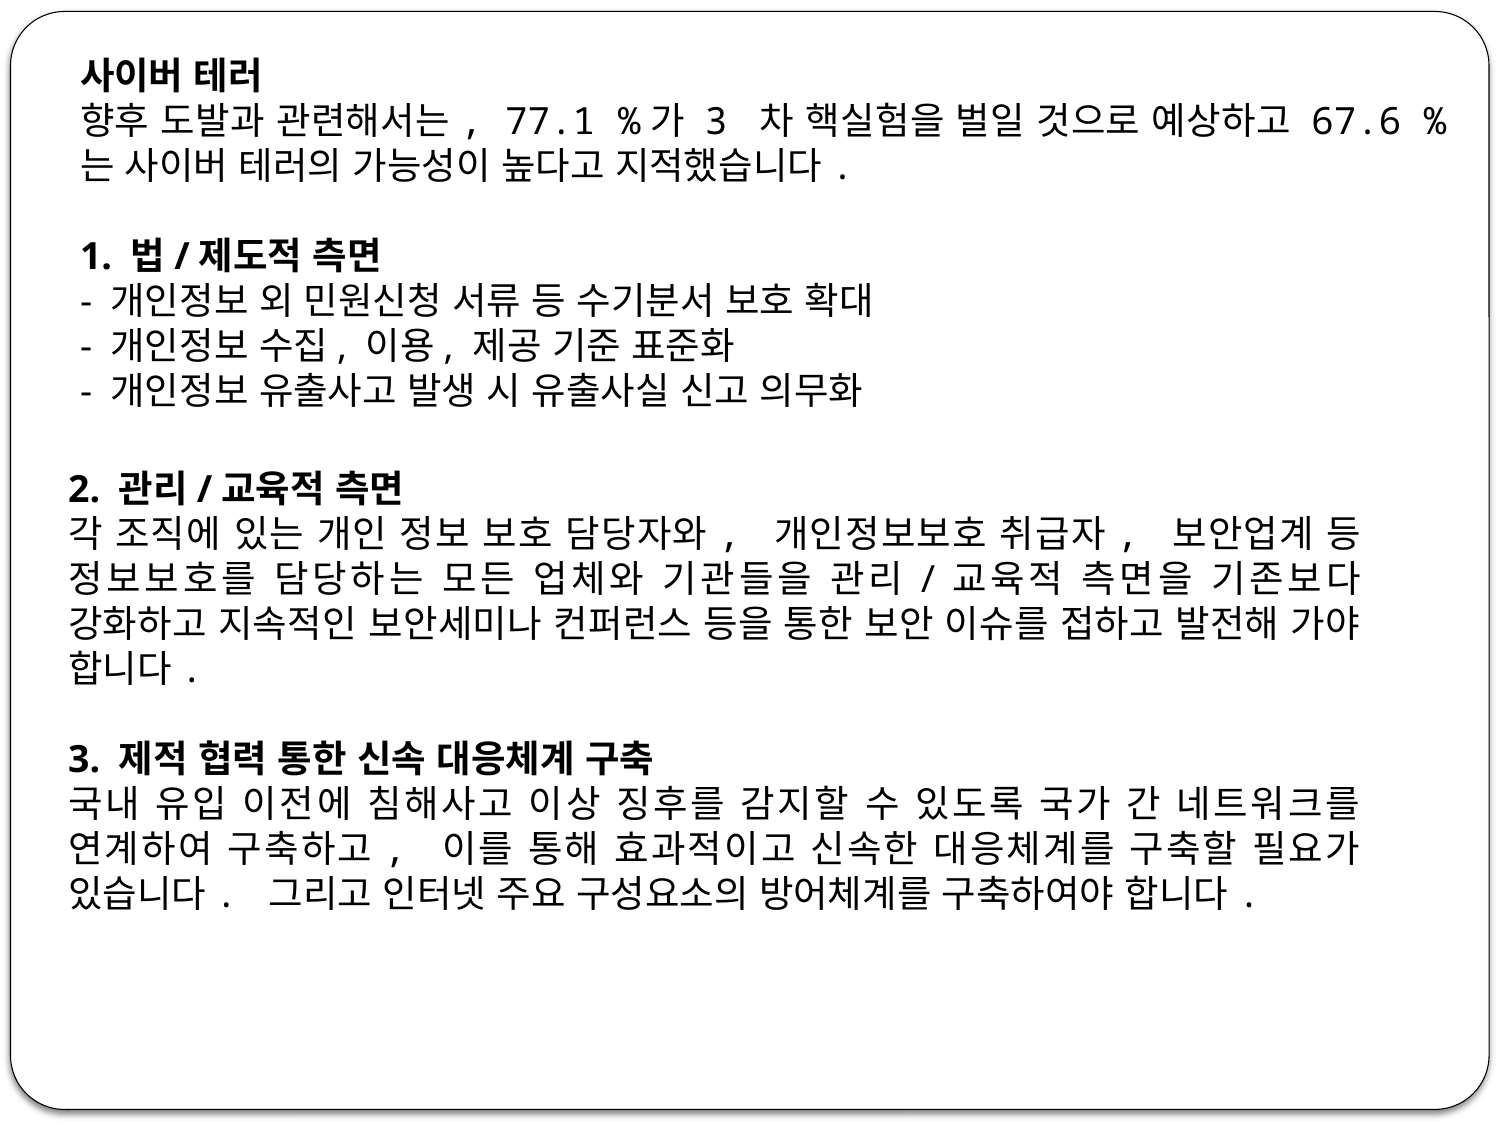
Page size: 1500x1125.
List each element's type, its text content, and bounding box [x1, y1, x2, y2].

text_box 2. 관리/교육적 측면 각 조직에 있는 개인 정보 보호 담당자와, 개인정보보호 취급자, 보안업계 등 정보보호를 담당하는 모든 업체와 기관들을 관리/교육적 측면을 기존보다 강화하고 지속적인 보안세미나 컨퍼런스 등을 통한 보안 이슈를 접하고 발전해 가야 합니다. 3. 제적 협력 통한 신속 대응체계 구축 국내 유입 이전에 침해사고 이상 징후를 감지할 수 있도록 국가 간 네트워크를 연계하여 구축하고, 이를 통해 효과적이고 신속한 대응체계를 구축할 필요가 있습니다. 그리고 인터넷 주요 구성요소의 방어체계를 구축하여야 합니다. [53, 457, 1376, 923]
text_box 사이버 테러 향후 도발과 관련해서는, 77.1 %가 3 차 핵실험을 벌일 것으로 예상하고 67.6 %는 사이버 테러의 가능성이 높다고 지적했습니다. 1. 법/제도적 측면 - 개인정보 외 민원신청 서류 등 수기분서 보호 확대 - 개인정보 수집, 이용, 제공 기준 표준화 - 개인정보 유출사고 발생 시 유출사실 신고 의무화 [64, 44, 1471, 420]
